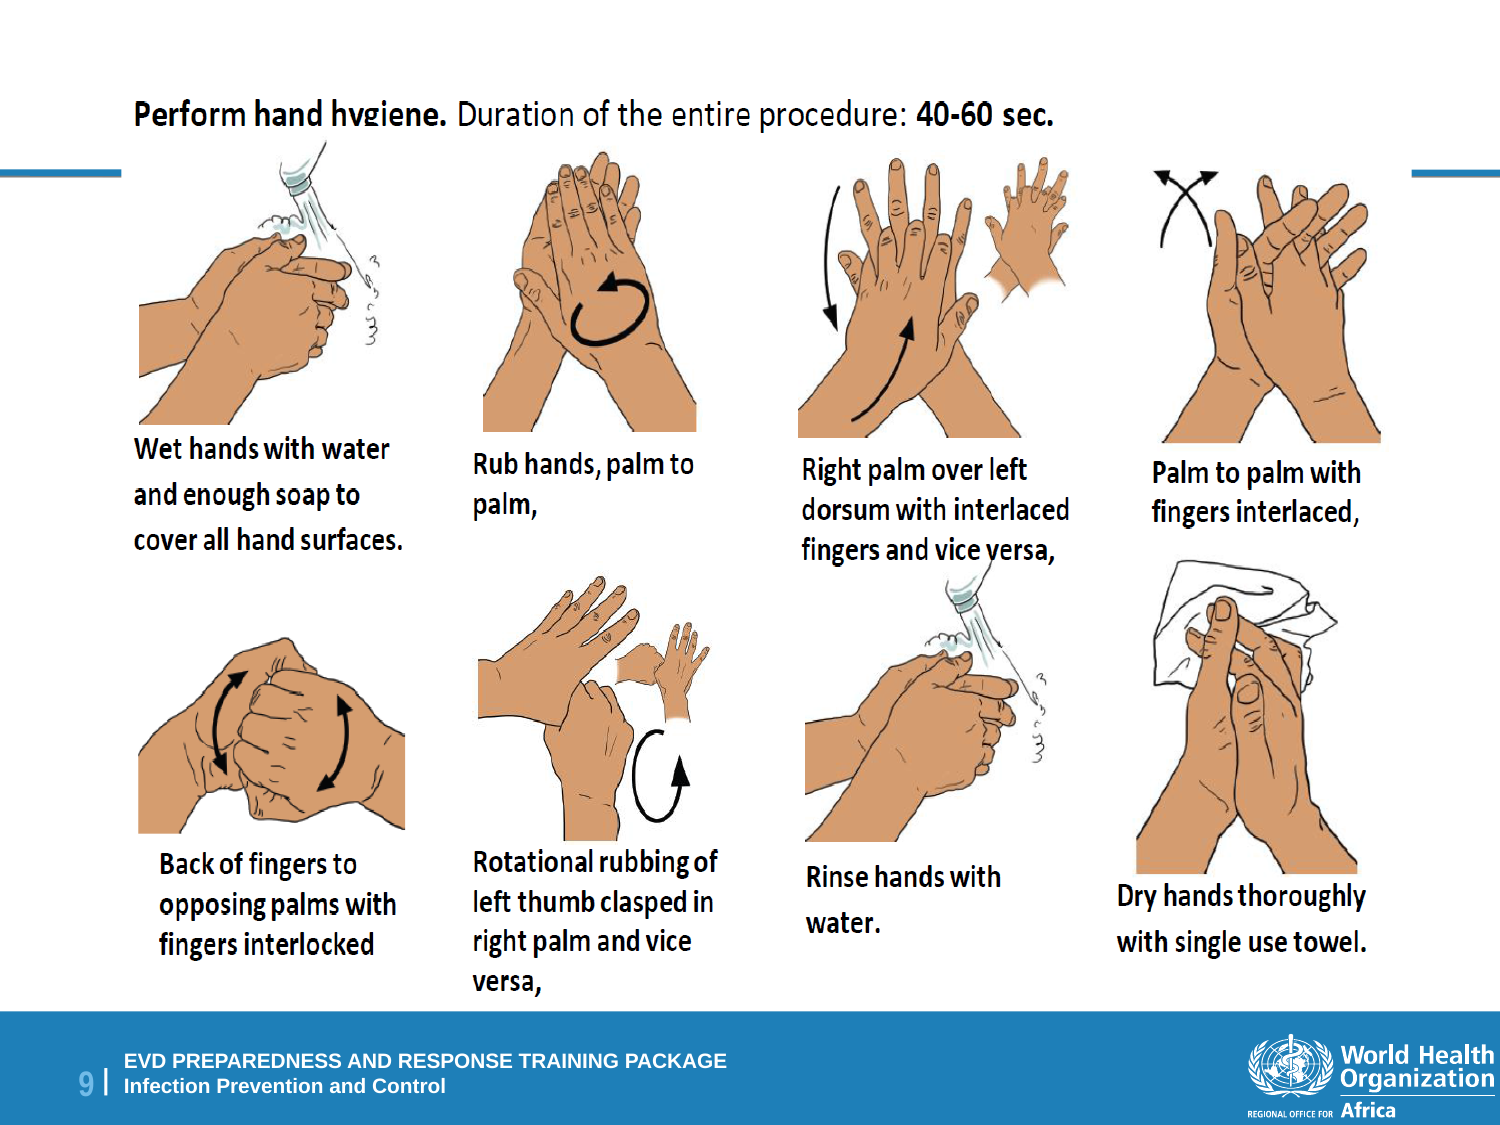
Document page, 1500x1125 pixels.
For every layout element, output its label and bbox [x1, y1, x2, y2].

picture [121, 76, 1412, 1004]
